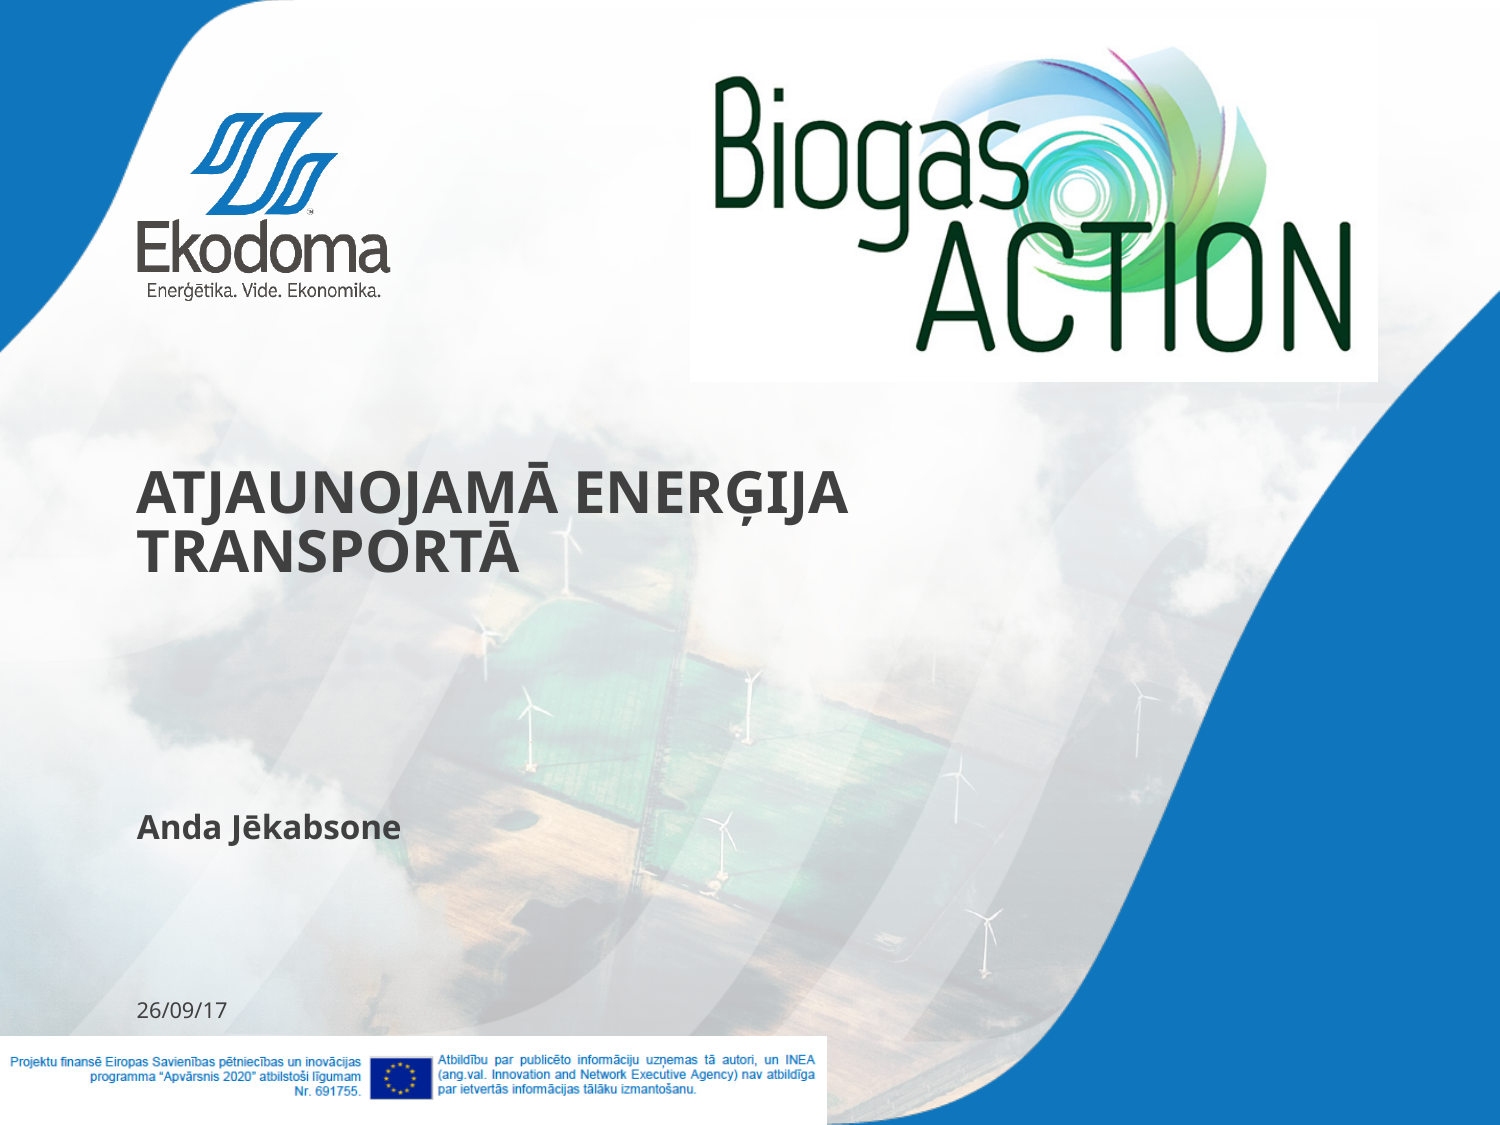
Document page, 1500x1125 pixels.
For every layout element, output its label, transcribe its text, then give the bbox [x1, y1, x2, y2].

title Atjaunojamā enerģija transportā [121, 408, 1259, 592]
list Anda Jēkabsone [121, 798, 1118, 856]
picture [0, 0, 1500, 1125]
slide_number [121, 976, 314, 1026]
